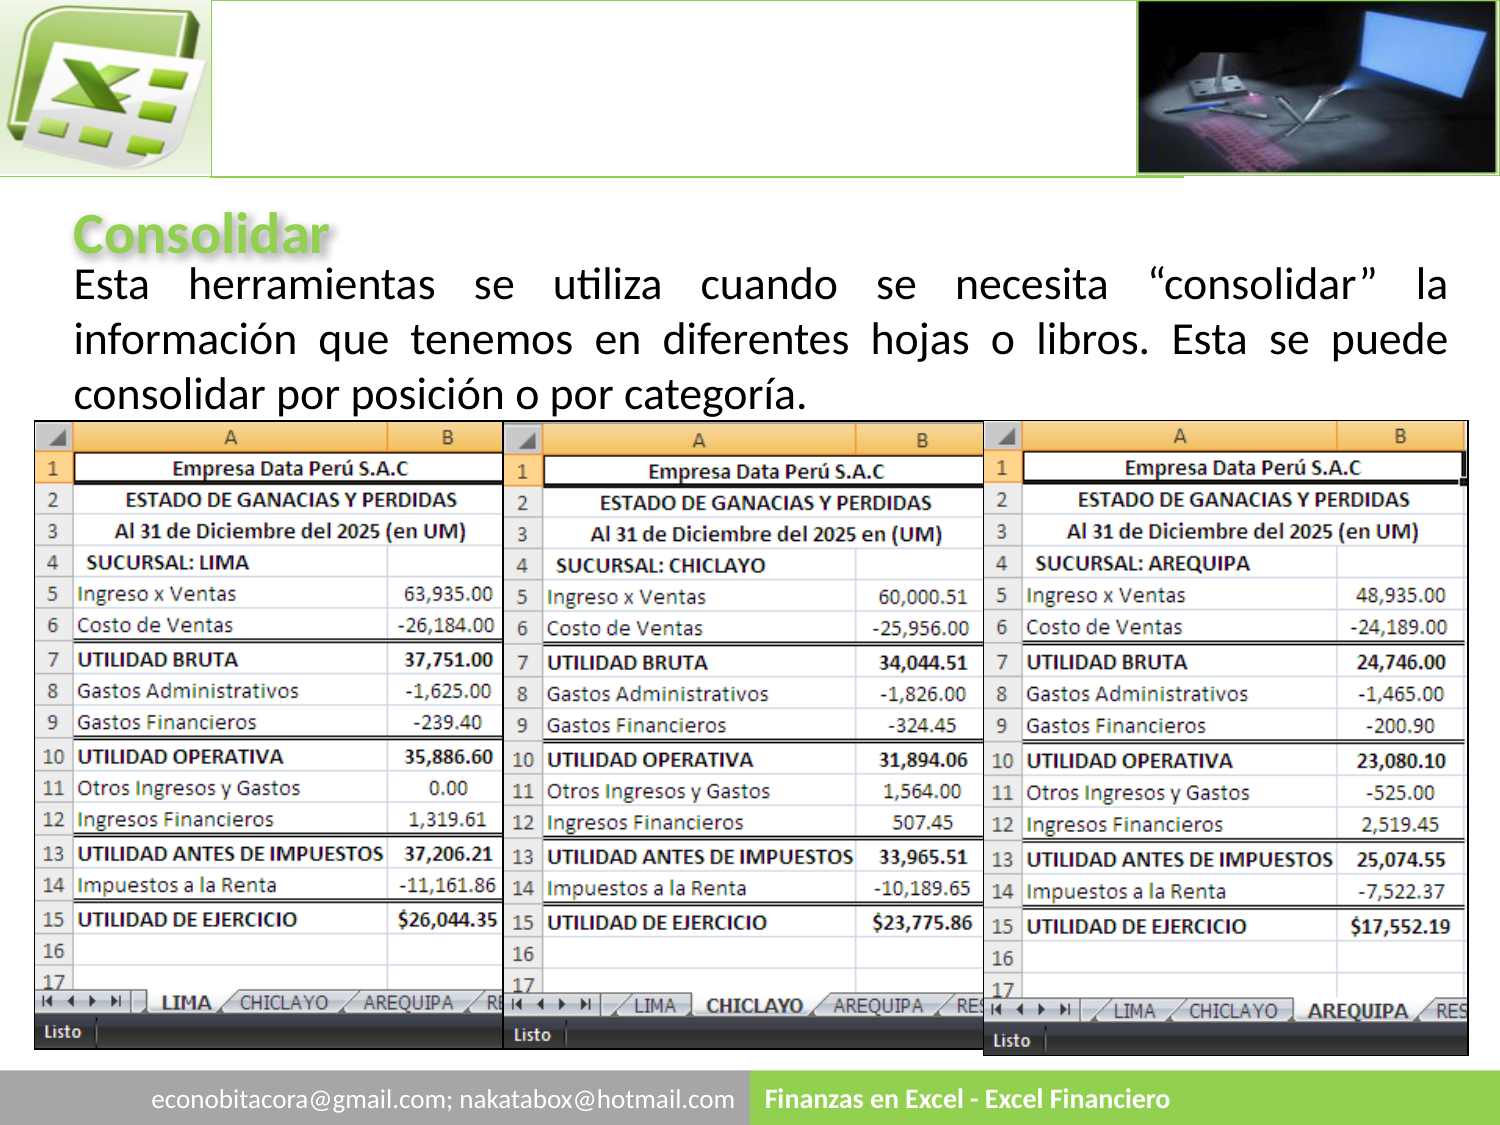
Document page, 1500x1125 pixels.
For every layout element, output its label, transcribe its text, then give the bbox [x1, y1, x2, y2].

text_box Finanzas en Excel - Excel Financiero [749, 1070, 1500, 1125]
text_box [34, 420, 1468, 1055]
text_box Esta herramientas se utiliza cuando se necesita “consolidar” la información que tenemos en diferentes hojas o libros. Esta se puede consolidar por posición o por categoría. [58, 246, 1465, 419]
picture [0, 0, 212, 177]
picture [1136, 0, 1500, 177]
subtitle Consolidar [58, 187, 352, 246]
text_box econobitacora@gmail.com; nakatabox@hotmail.com [0, 1070, 749, 1125]
text_box [212, 0, 1134, 178]
